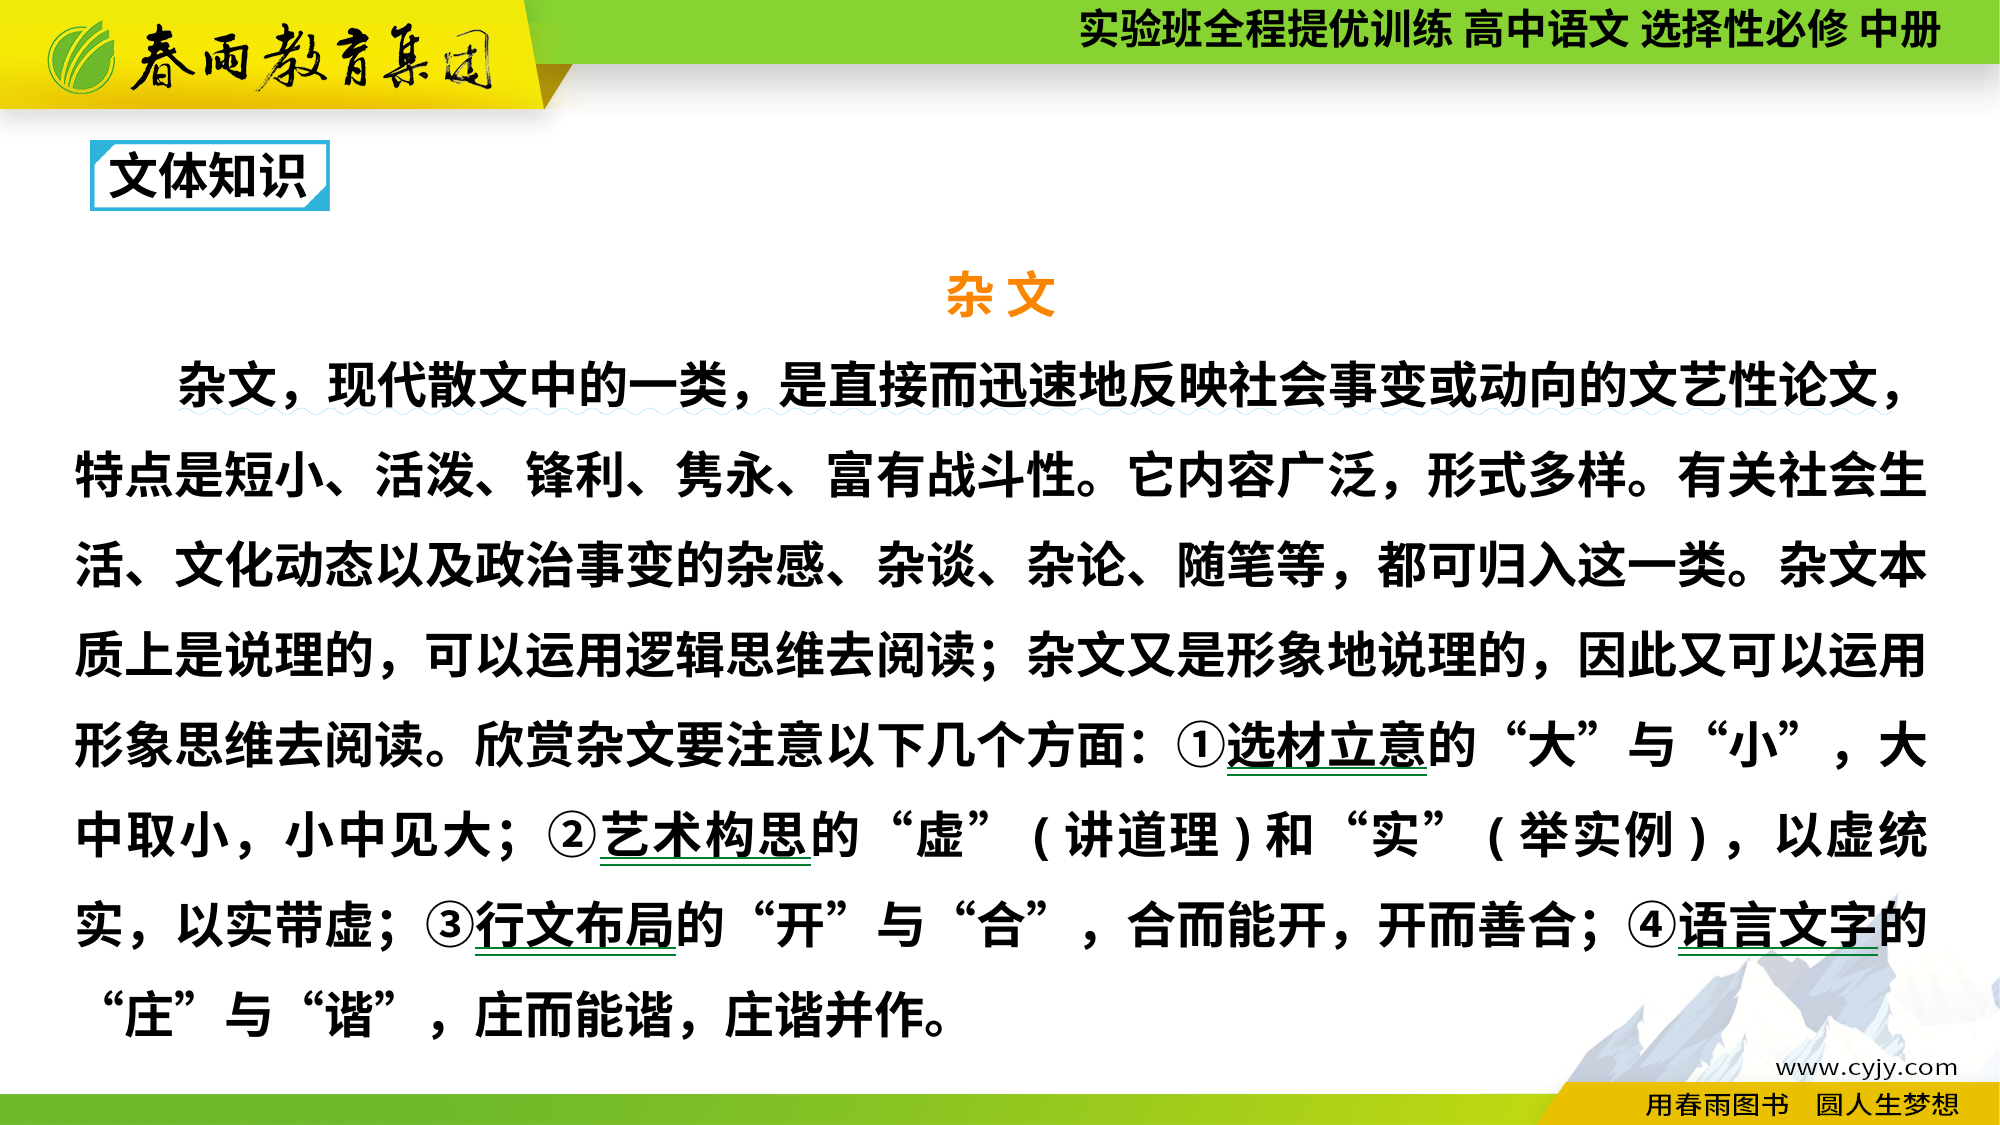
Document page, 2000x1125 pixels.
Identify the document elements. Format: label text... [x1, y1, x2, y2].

picture [0, 0, 2000, 1125]
list 杂 文 杂文，现代散文中的一类，是直接而迅速地反映社会事变或动向的文艺性论文，特点是短小、活泼、锋利、隽永、富有战斗性。它内容广泛，形式多样。有关社会生活、文化动态以及政治事变的杂感、杂谈、杂论、随笔等，都可归入这一类。杂文本质上是说理的，可以运用逻辑思维去阅读；杂文又是形象地说理的，因此又可以运用形象思维去阅读。欣赏杂文要注意以下几个方面：①选材立意的“大”与“小”，大中取小，小中见大；②艺术构思的“虚”(讲道理)和“实”(举实例)，以虚统实，以实带虚；③行文布局的“开”与“合”，合而能开，开而善合；④语言文字的“庄”与“谐”，庄而能谐，庄谐并作。 [59, 226, 1944, 1049]
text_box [89, 136, 330, 214]
